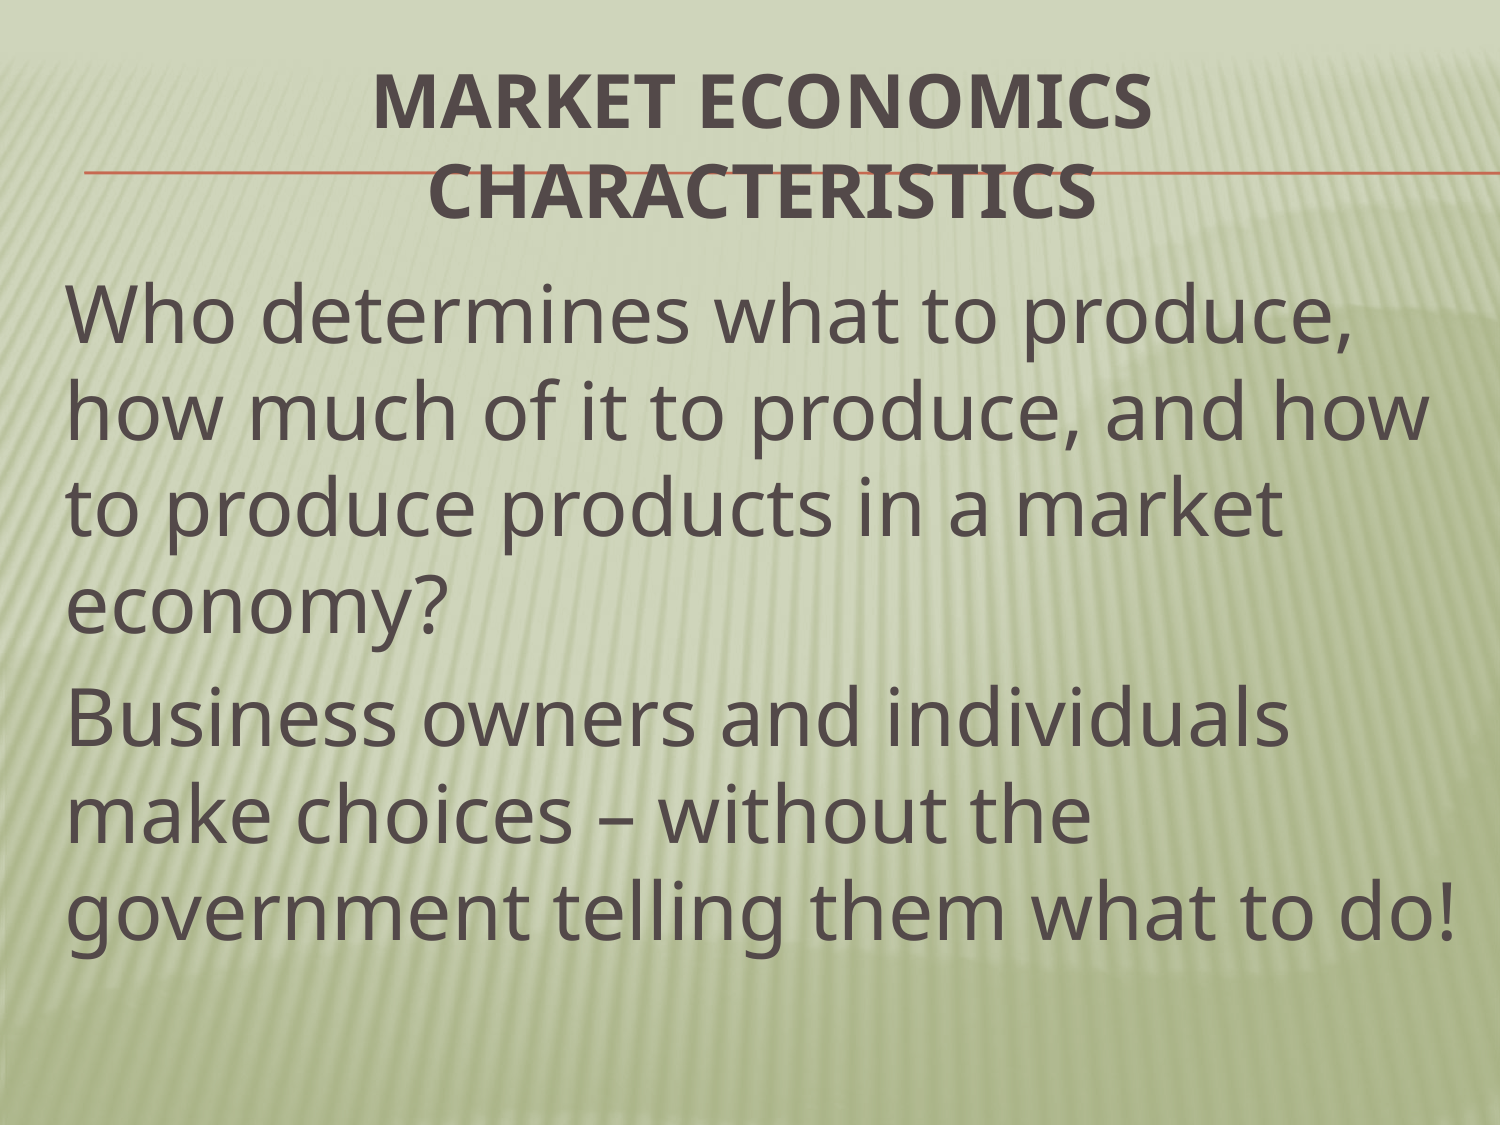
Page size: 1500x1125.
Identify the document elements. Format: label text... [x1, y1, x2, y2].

title Market economics characteristics [50, 75, 1475, 213]
list Who determines what to produce, how much of it to produce, and how to produce products in a market economy? Business owners and individuals make choices – without the government telling them what to do! [50, 254, 1475, 998]
